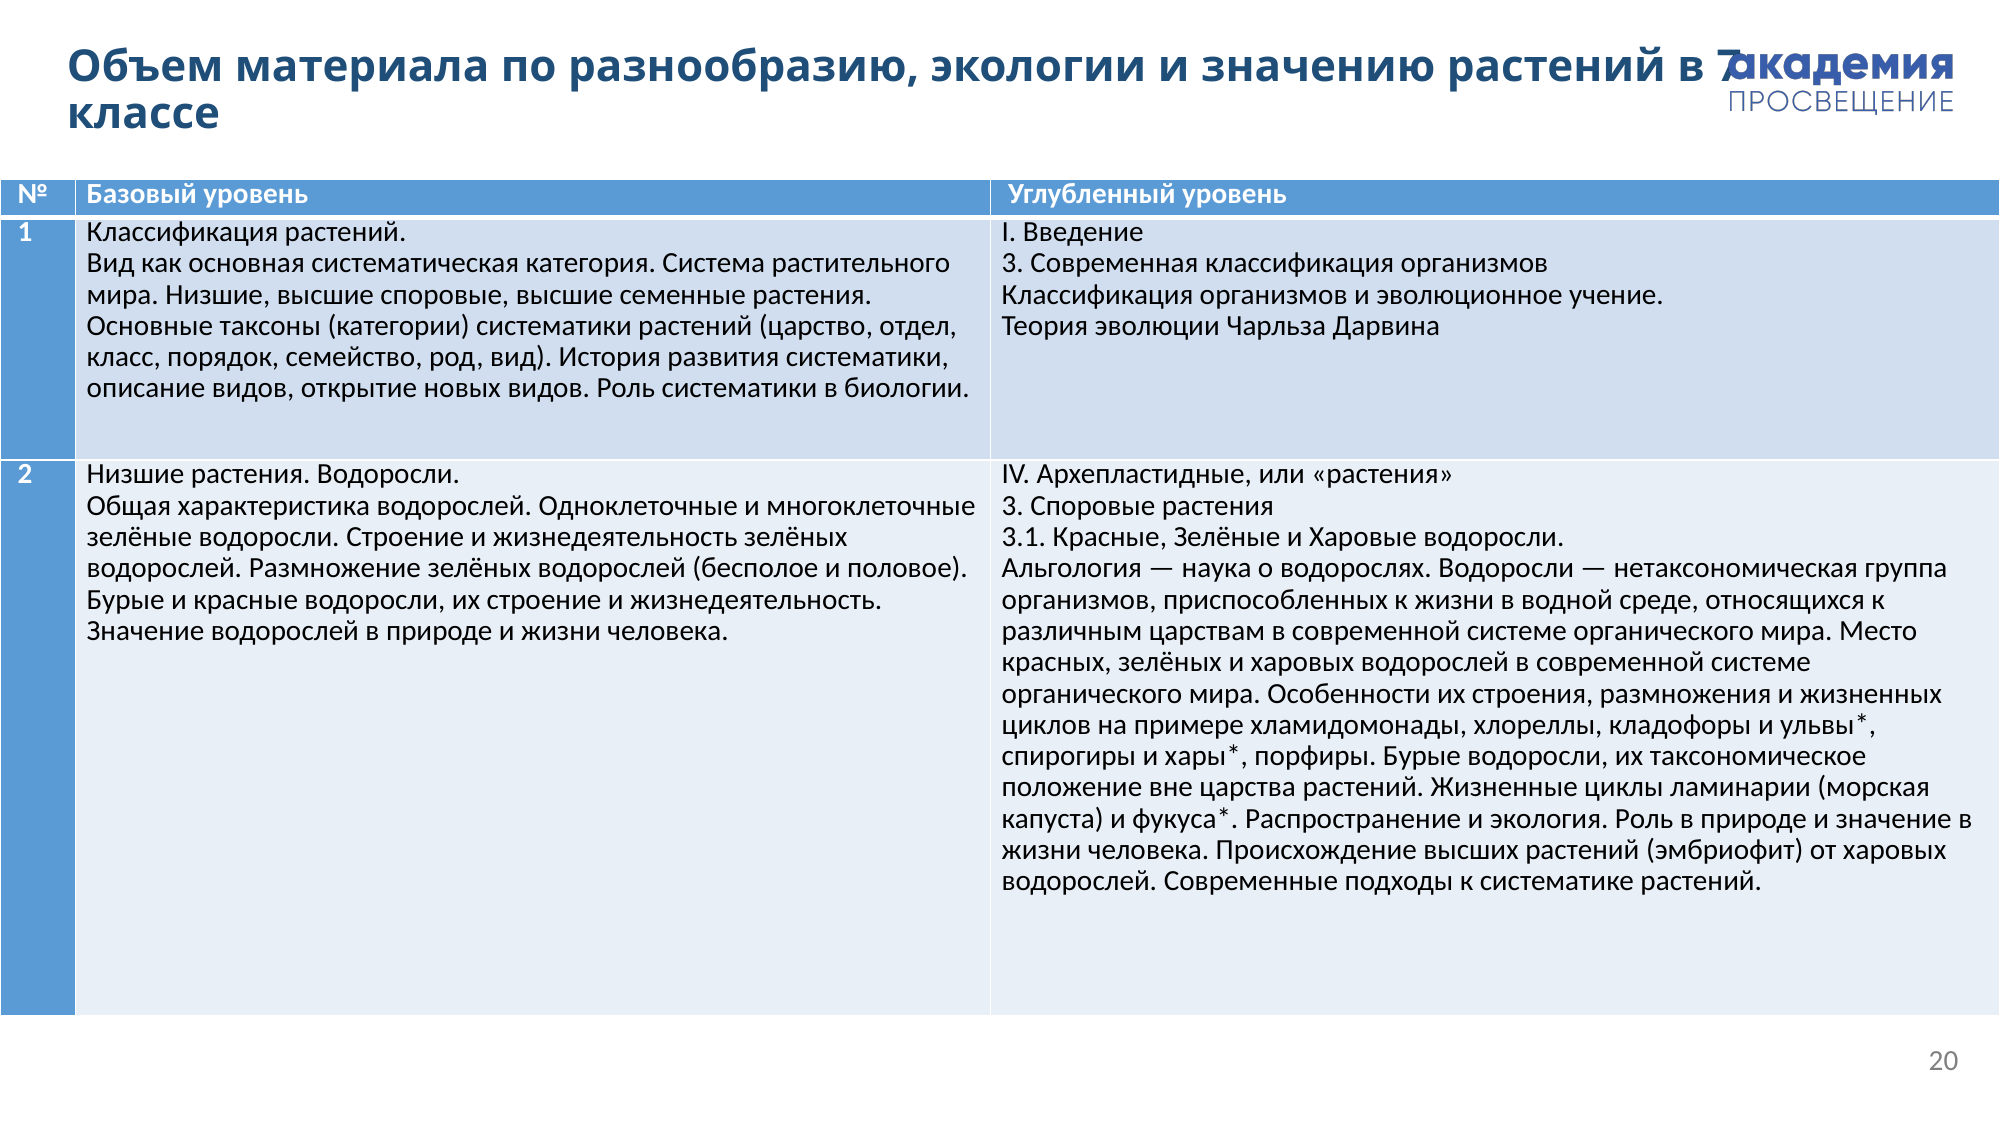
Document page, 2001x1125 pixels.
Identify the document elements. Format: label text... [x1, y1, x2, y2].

table_header Углубленный уровень [991, 180, 1999, 215]
table_cell 2 [1, 461, 75, 1015]
text_box 20 [1850, 1034, 1973, 1084]
table_header Базовый уровень [76, 180, 990, 215]
table_cell I. Введение 3. Современная классификация организмов Классификация организмов и эволюционное учение. Теория эволюции Чарльза Дарвина [991, 220, 1999, 459]
table_cell 1 [1, 220, 75, 459]
table_cell Низшие растения. Водоросли. Общая характеристика водорослей. Одноклеточные и многоклеточные зелёные водоросли. Строение и жизнедеятельность зелёных водорослей. Размножение зелёных водорослей (бесполое и половое). Бурые и красные водоросли, их строение и жизнедеятельность. Значение водорослей в природе и жизни человека. [76, 461, 990, 1015]
picture [1714, 33, 1969, 133]
table_cell Классификация растений. Вид как основная систематическая категория. Система растительного мира. Низшие, высшие споровые, высшие семенные растения. Основные таксоны (категории) систематики растений (царство, отдел, класс, порядок, семейство, род, вид). История развития систематики, описание видов, открытие новых видов. Роль систематики в биологии. [76, 220, 990, 459]
title Объем материала по разнообразию, экологии и значению растений в 7 классе [51, 35, 1777, 146]
table_header № [1, 180, 75, 215]
table_cell IV. Архепластидные, или «растения» 3. Споровые растения 3.1. Красные, Зелёные и Харовые водоросли. Альгология — наука о водорослях. Водоросли — нетаксономическая группа организмов, приспособленных к жизни в водной среде, относящихся к различным царствам в современной системе органического мира. Место красных, зелёных и харовых водорослей в современной системе органического мира. Особенности их строения, размножения и жизненных циклов на примере хламидомонады, хлореллы, кладофоры и ульвы*, спирогиры и хары*, порфиры. Бурые водоросли, их таксономическое положение вне царства растений. Жизненные циклы ламинарии (морская капуста) и фукуса*. Распространение и экология. Роль в природе и значение в жизни человека. Происхождение высших растений (эмбриофит) от харовых водорослей. Современные подходы к систематике растений. [991, 461, 1999, 1015]
